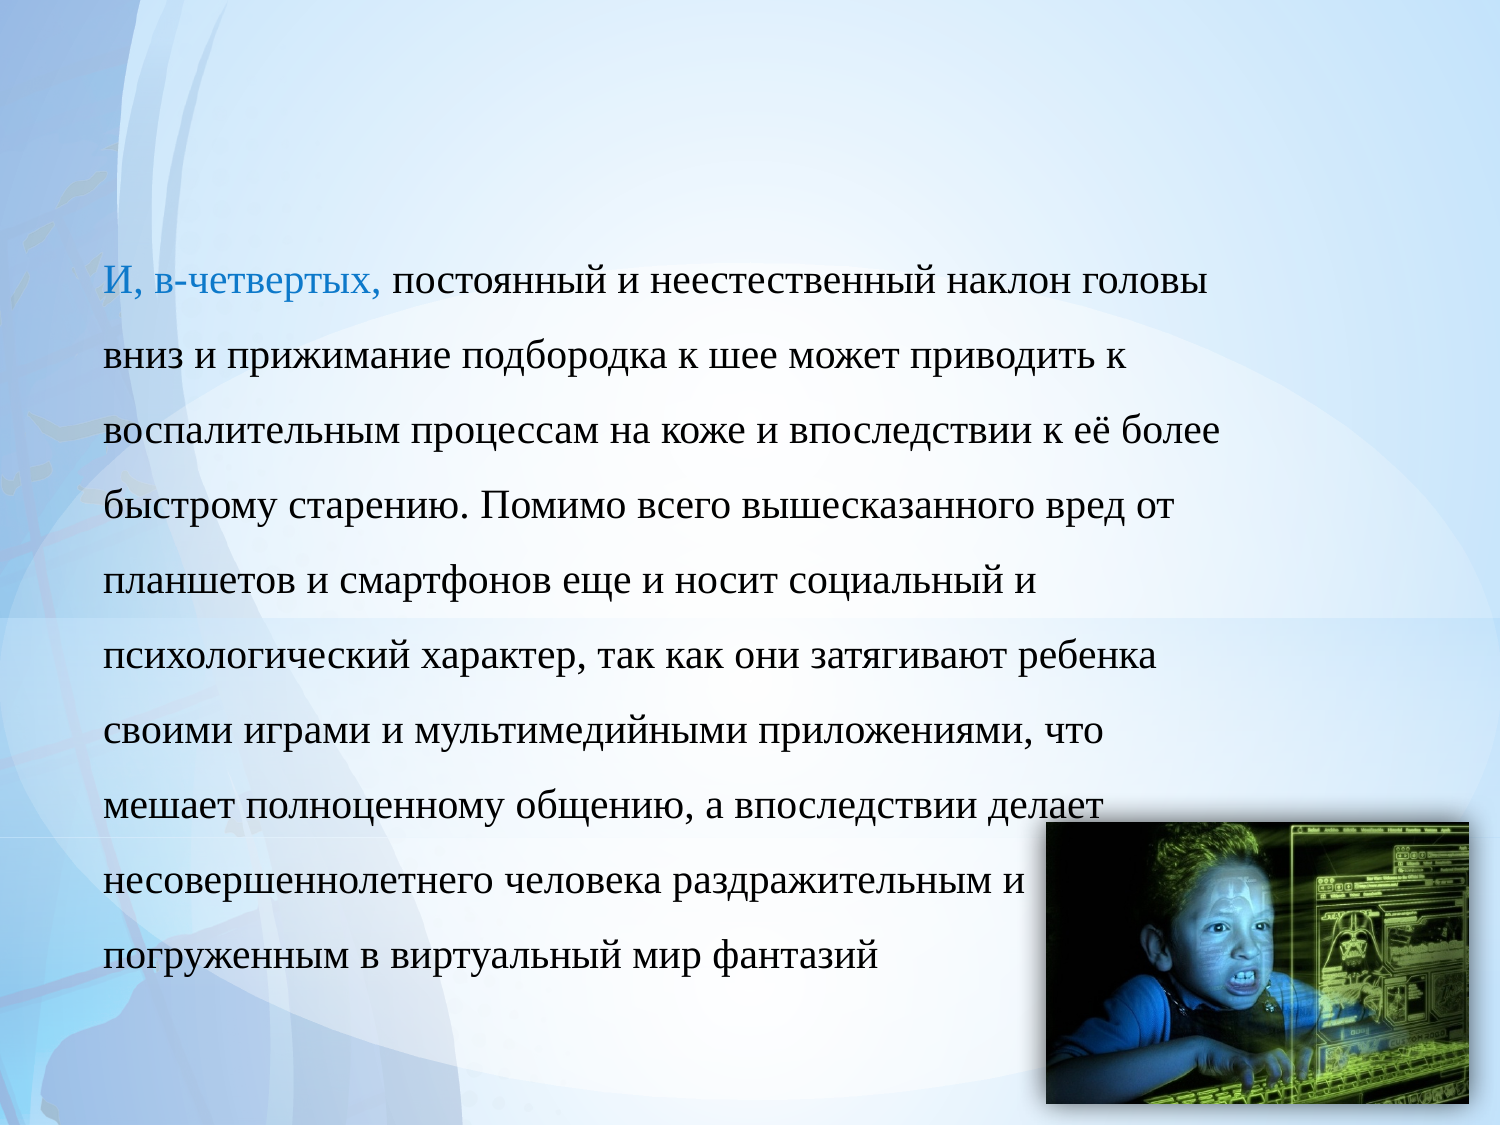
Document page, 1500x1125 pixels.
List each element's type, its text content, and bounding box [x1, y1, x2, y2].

text_box И, в-четвертых, постоянный и неестественный наклон головы вниз и прижимание подбородка к шее может приводить к воспалительным процессам на коже и впоследствии к её более быстрому старению. Помимо всего вышесказанного вред от планшетов и смартфонов еще и носит социальный и психологический характер, так как они затягивают ребенка своими играми и мультимедийными приложениями, что мешает полноценному общению, а впоследствии делает несовершеннолетнего человека раздражительным и погруженным в виртуальный мир фантазий [88, 219, 1258, 985]
picture [1046, 822, 1470, 1104]
